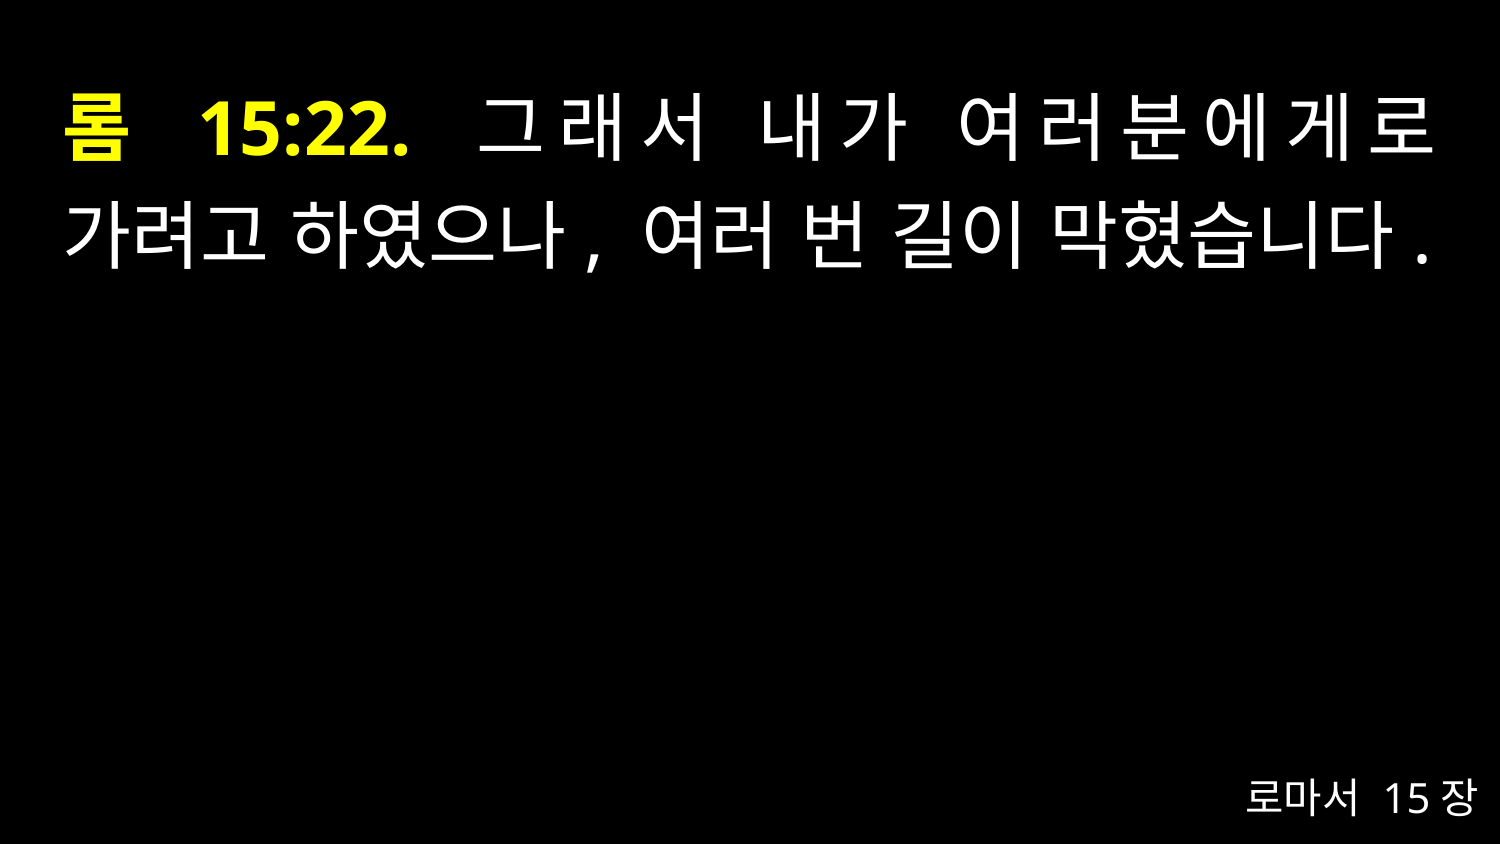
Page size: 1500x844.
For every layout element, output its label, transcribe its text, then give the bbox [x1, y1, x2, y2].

title 롬 15:22. 그래서 내가 여러분에게로 가려고 하였으나, 여러 번 길이 막혔습니다. [0, 0, 1500, 844]
subtitle 로마서 15장 [916, 770, 1500, 844]
